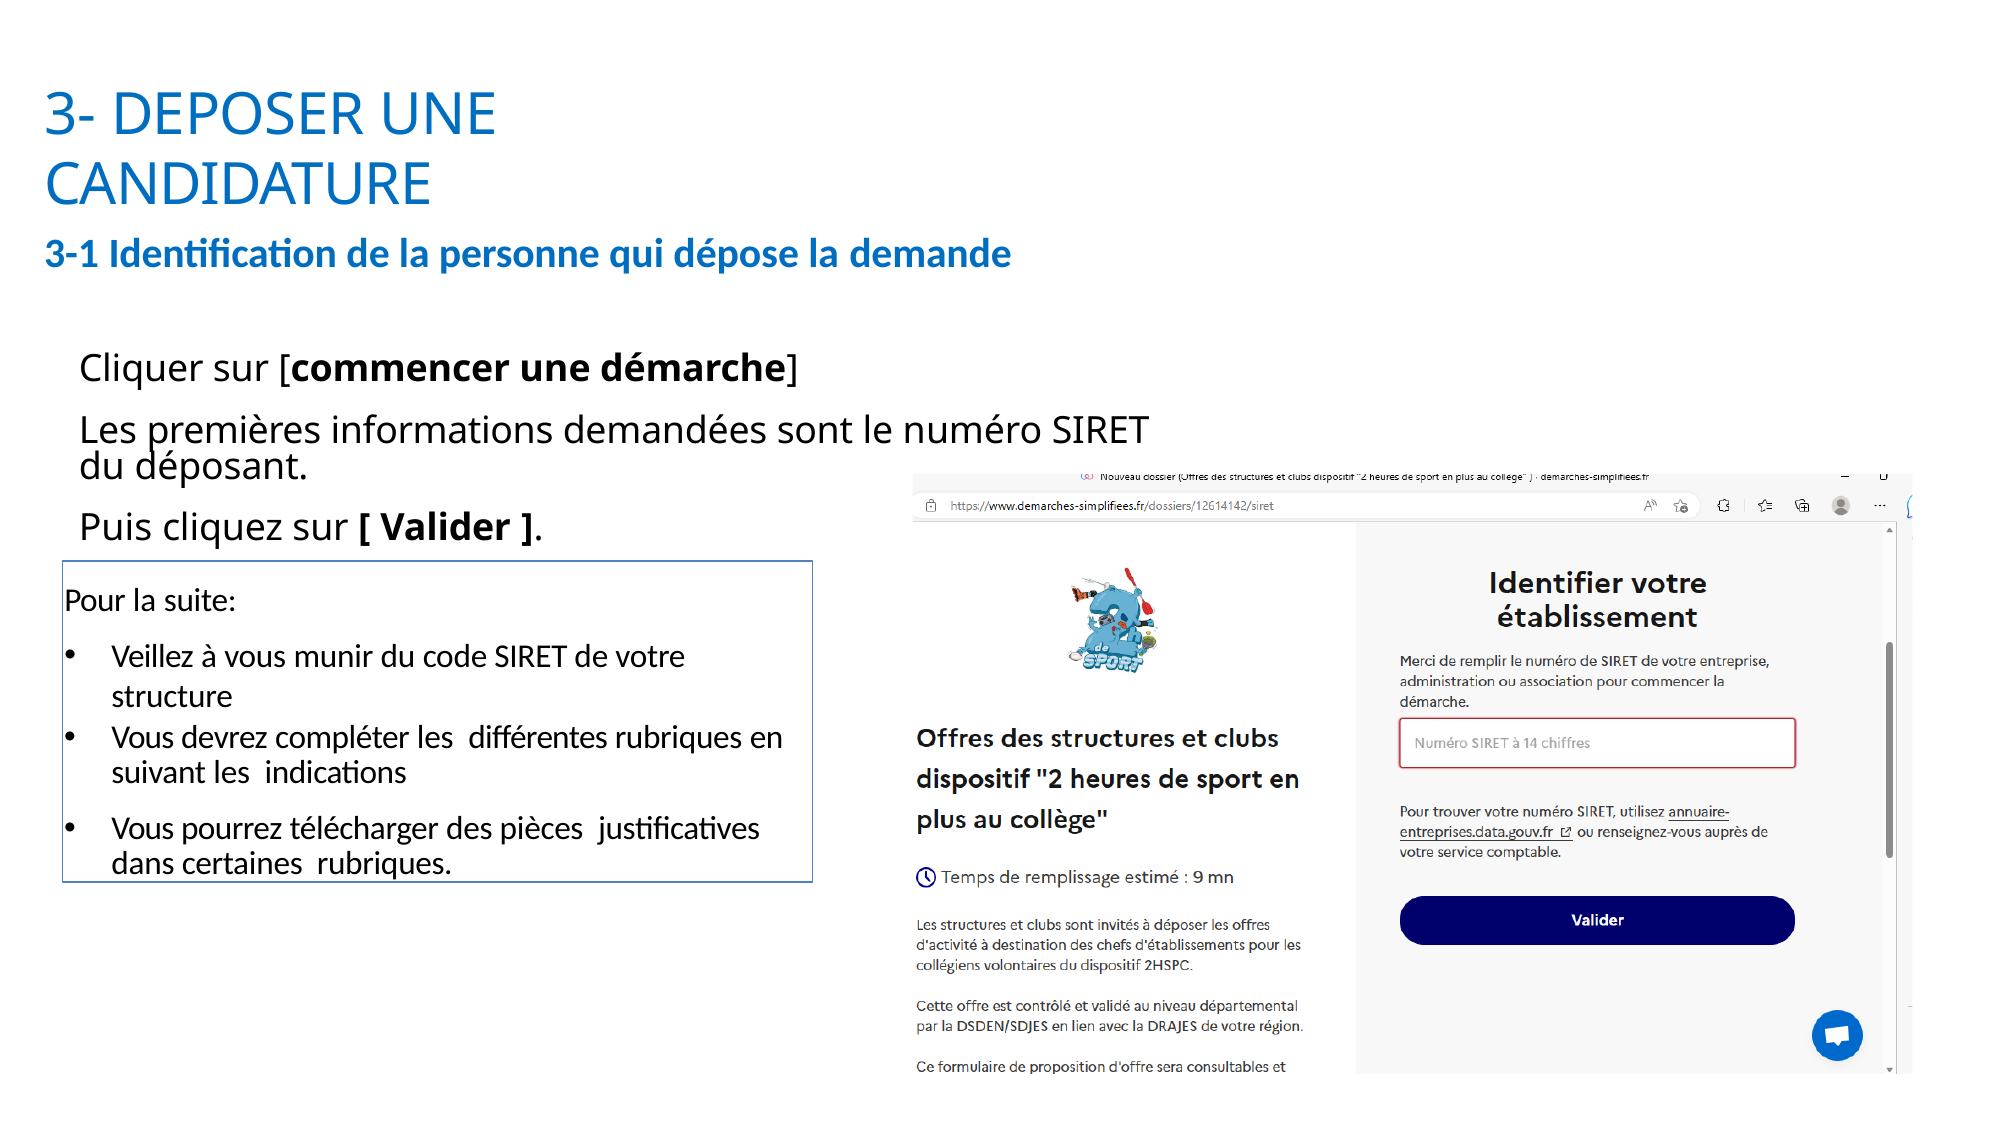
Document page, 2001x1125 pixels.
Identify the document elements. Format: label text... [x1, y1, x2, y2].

picture [912, 474, 1913, 1074]
text_box 3-1 Identification de la personne qui dépose la demande Cliquer sur [commencer une démarche] Les premières informations demandées sont le numéro SIRET du déposant. Puis cliquez sur [ Valider ]. [42, 224, 1538, 549]
title 3- DEPOSER UNE CANDIDATURE [42, 73, 885, 224]
text_box Pour la suite: Veillez à vous munir du code SIRET de votre structure Vous devrez compléter les différentes rubriques en suivant les indications Vous pourrez télécharger des pièces justificatives dans certaines rubriques. [62, 561, 813, 882]
